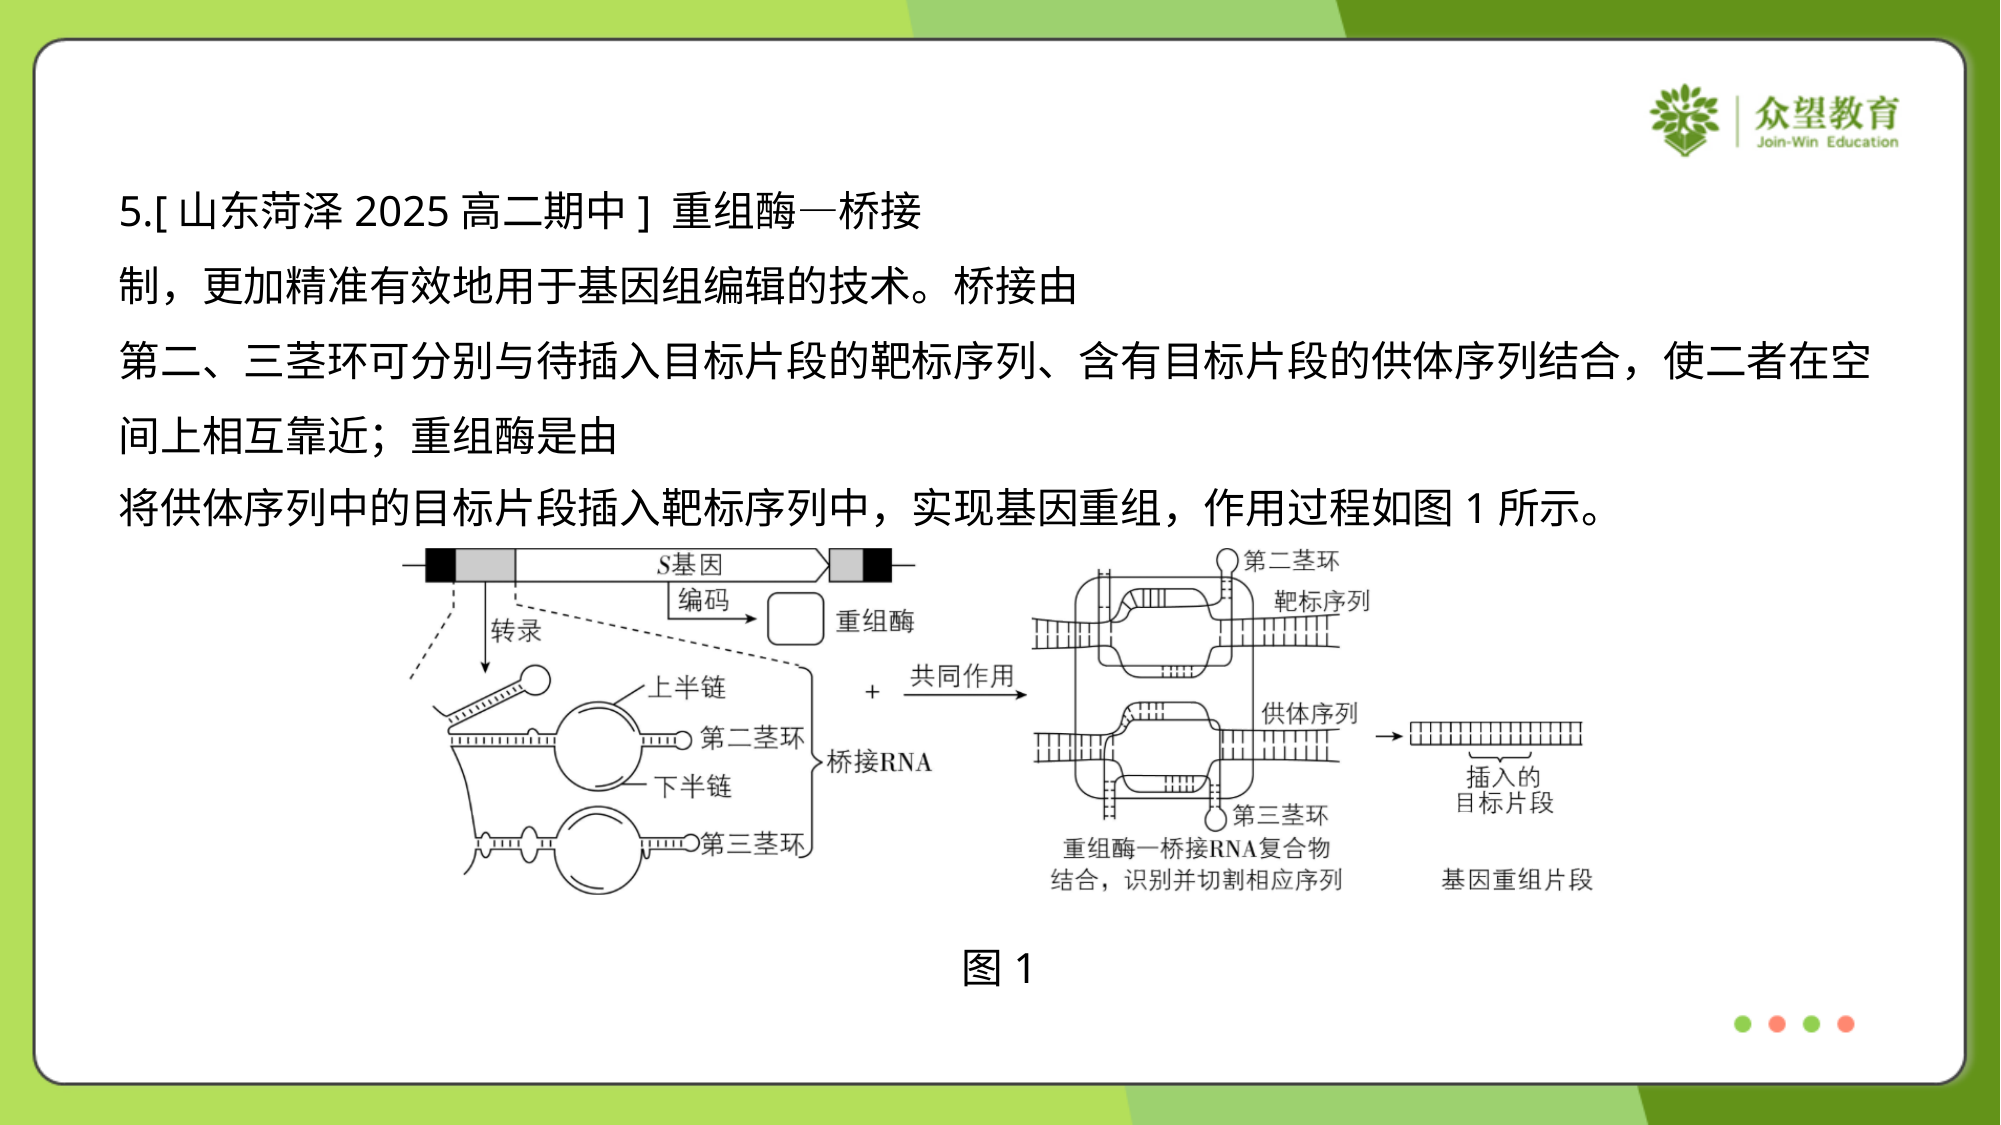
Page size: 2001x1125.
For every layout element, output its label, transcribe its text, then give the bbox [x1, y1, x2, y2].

text_box 图1 [962, 918, 1038, 1052]
picture [0, 0, 2000, 1125]
